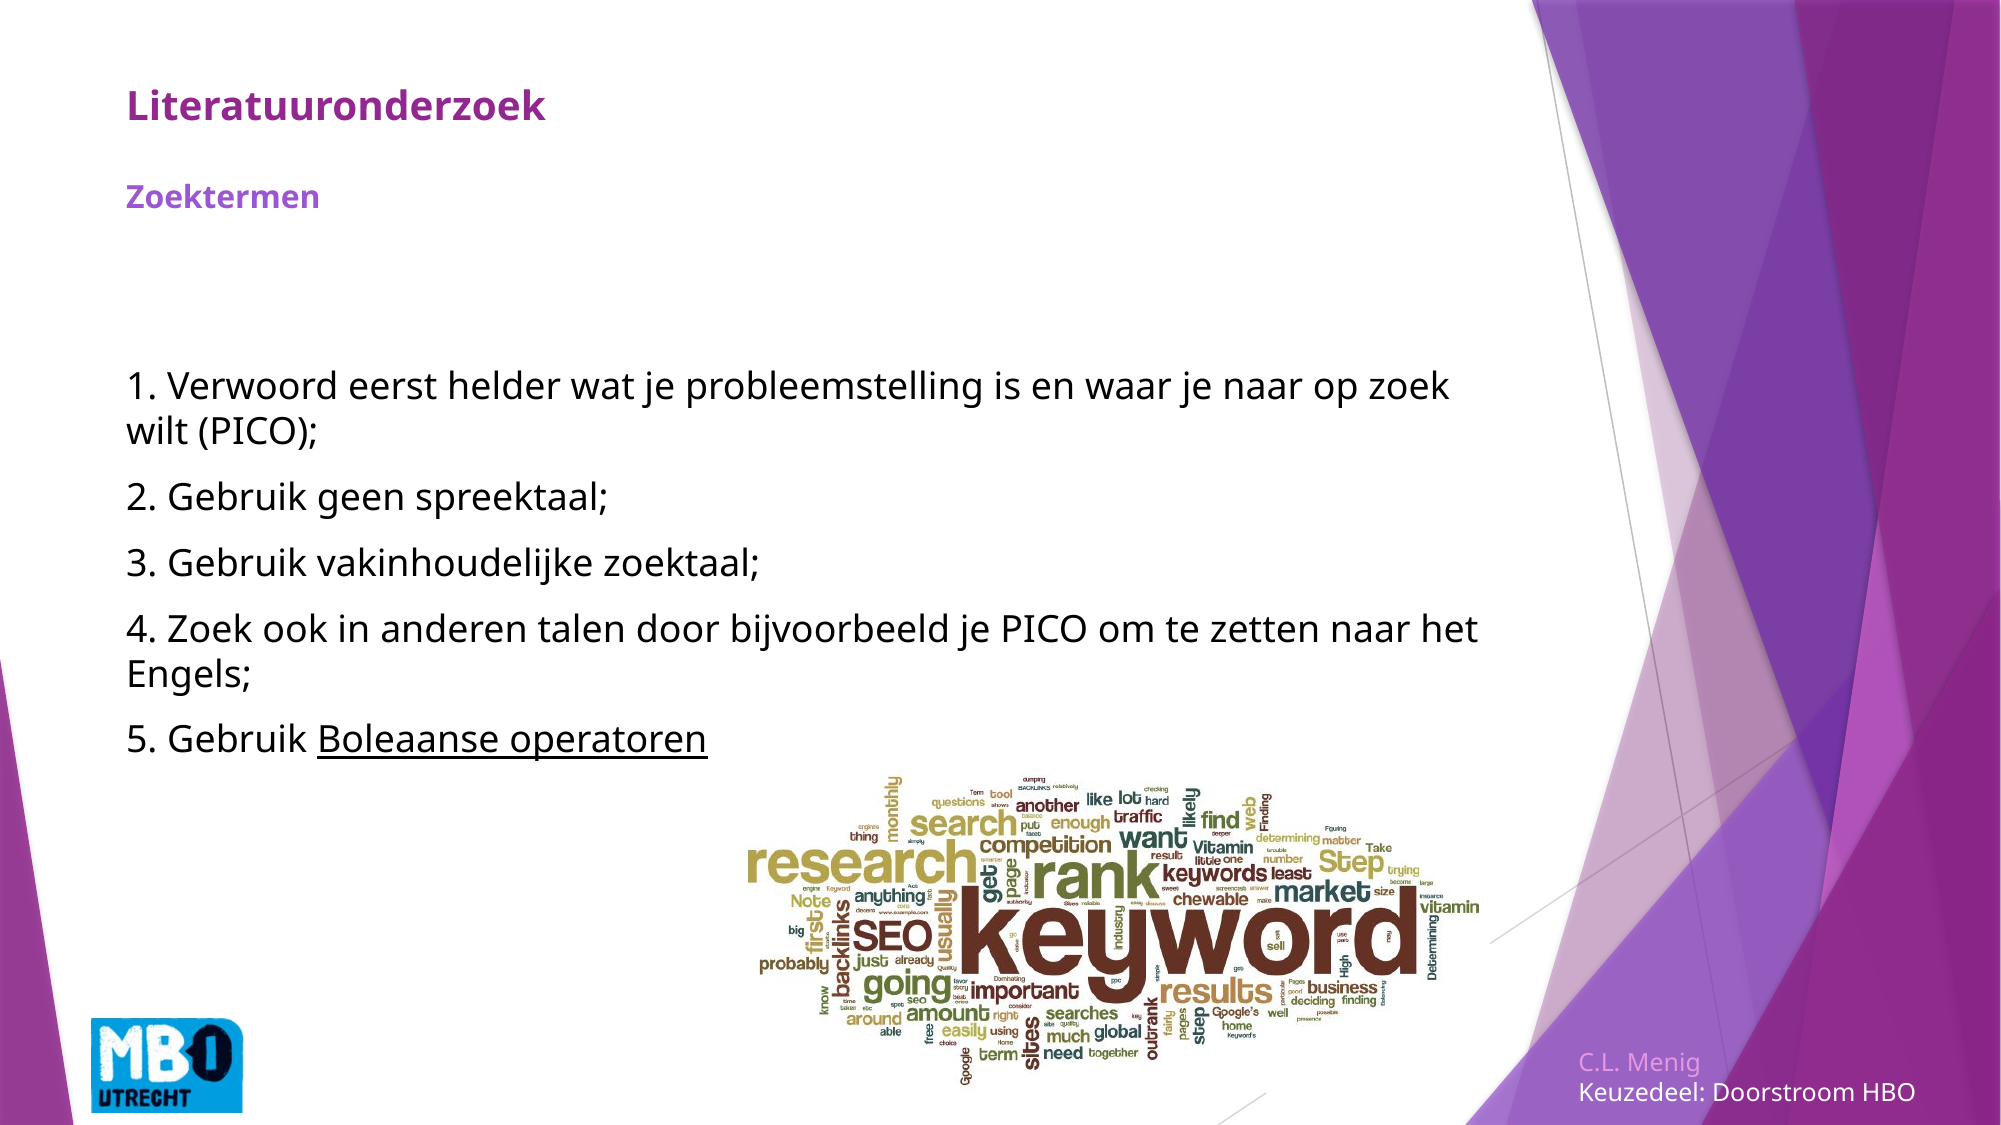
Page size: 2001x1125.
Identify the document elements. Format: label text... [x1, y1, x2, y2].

title Literatuuronderzoek Zoektermen [111, 72, 1522, 224]
picture [85, 1007, 246, 1125]
text_box C.L. Menig Keuzedeel: Doorstroom HBO [1563, 1038, 2000, 1114]
list 1. Verwoord eerst helder wat je probleemstelling is en waar je naar op zoek wilt (PICO); 2. Gebruik geen spreektaal; 3. Gebruik vakinhoudelijke zoektaal; 4. Zoek ook in anderen talen door bijvoorbeeld je PICO om te zetten naar het Engels; 5. Gebruik Boleaanse operatoren [111, 354, 1522, 992]
picture [730, 722, 1490, 1093]
